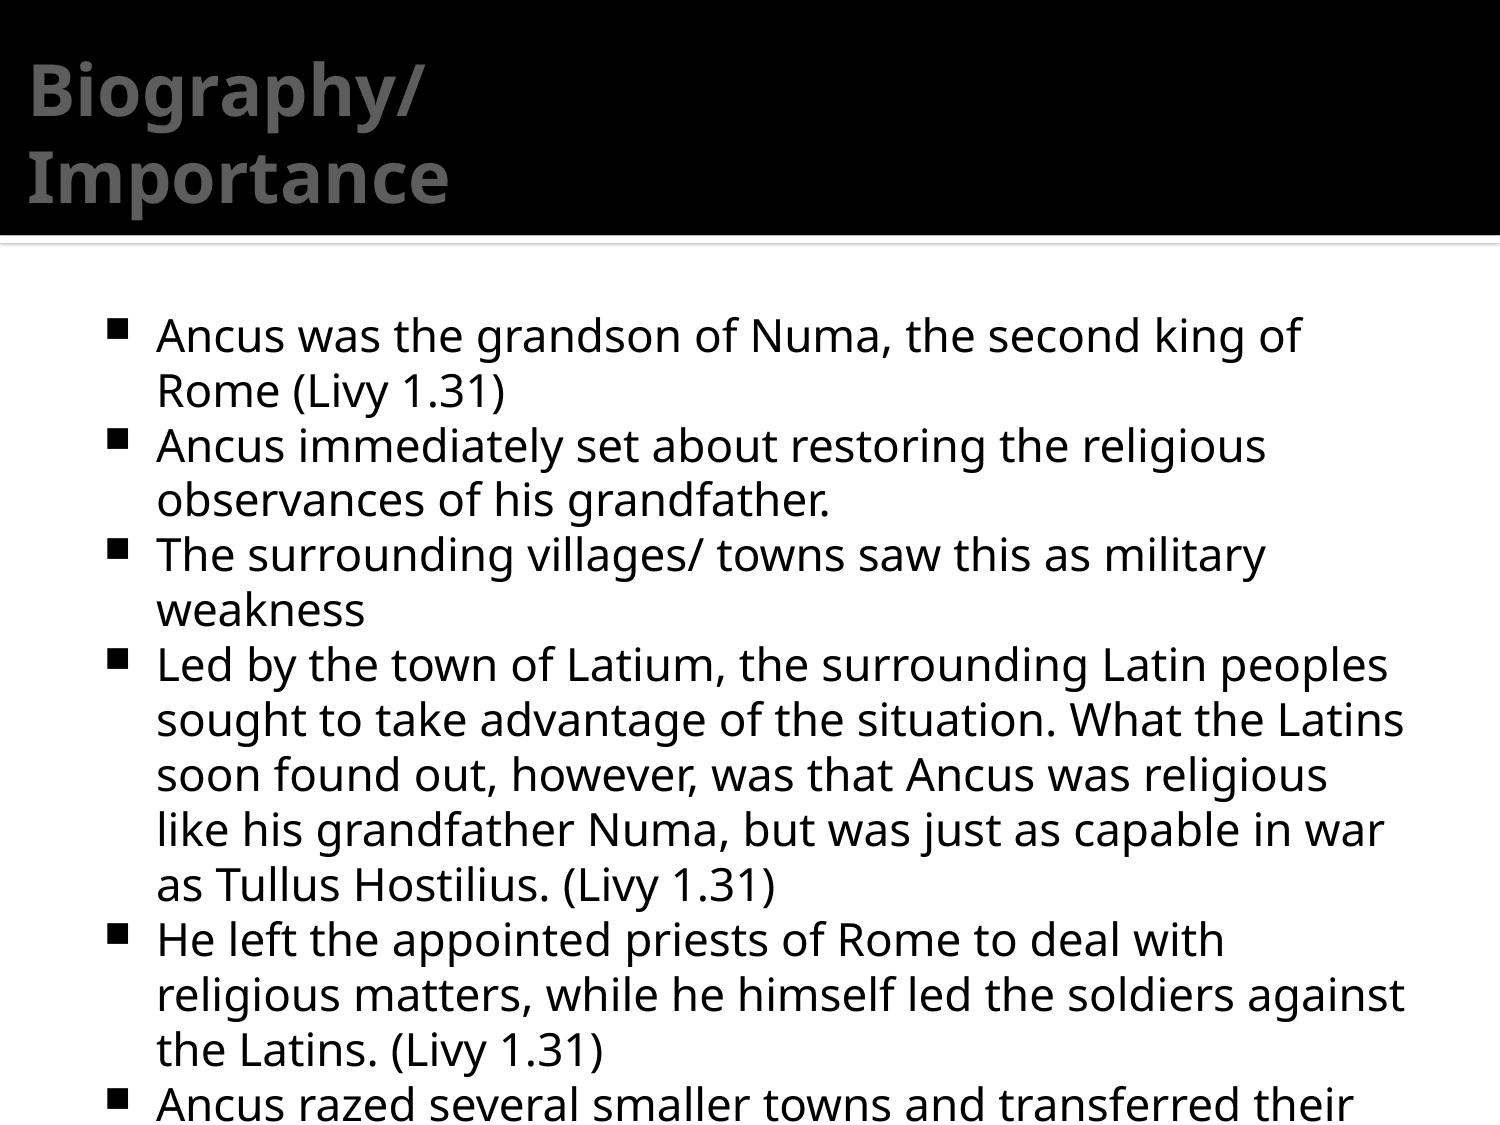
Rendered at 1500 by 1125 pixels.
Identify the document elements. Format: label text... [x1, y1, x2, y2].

title Biography/Importance [12, 37, 700, 225]
list Ancus was the grandson of Numa, the second king of Rome (Livy 1.31) Ancus immediately set about restoring the religious observances of his grandfather. The surrounding villages/ towns saw this as military weakness Led by the town of Latium, the surrounding Latin peoples sought to take advantage of the situation. What the Latins soon found out, however, was that Ancus was religious like his grandfather Numa, but was just as capable in war as Tullus Hostilius. (Livy 1.31) He left the appointed priests of Rome to deal with religious matters, while he himself led the soldiers against the Latins. (Livy 1.31) Ancus razed several smaller towns and transferred their citizens to Rome, once again greatly increasing the population of Rome. [75, 291, 1425, 963]
